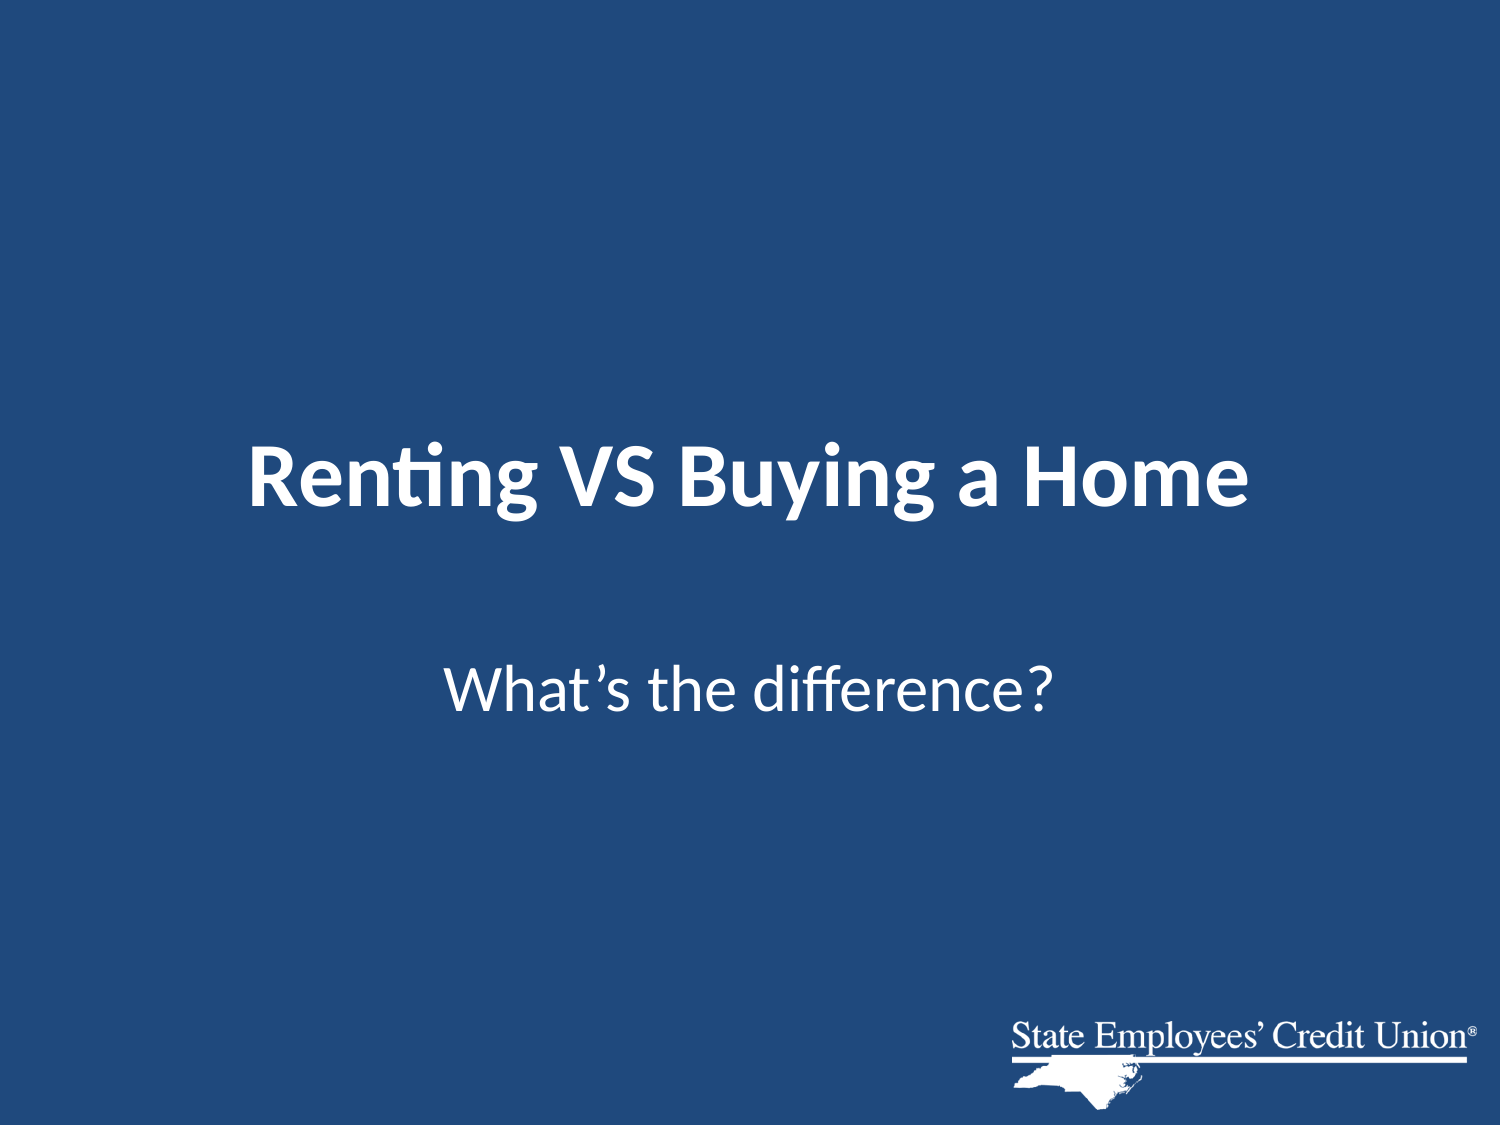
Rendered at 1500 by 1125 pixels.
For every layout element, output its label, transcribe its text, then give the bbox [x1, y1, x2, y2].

subtitle What’s the difference? [225, 637, 1275, 925]
picture [1012, 1021, 1477, 1110]
title Renting VS Buying a Home [112, 349, 1388, 591]
